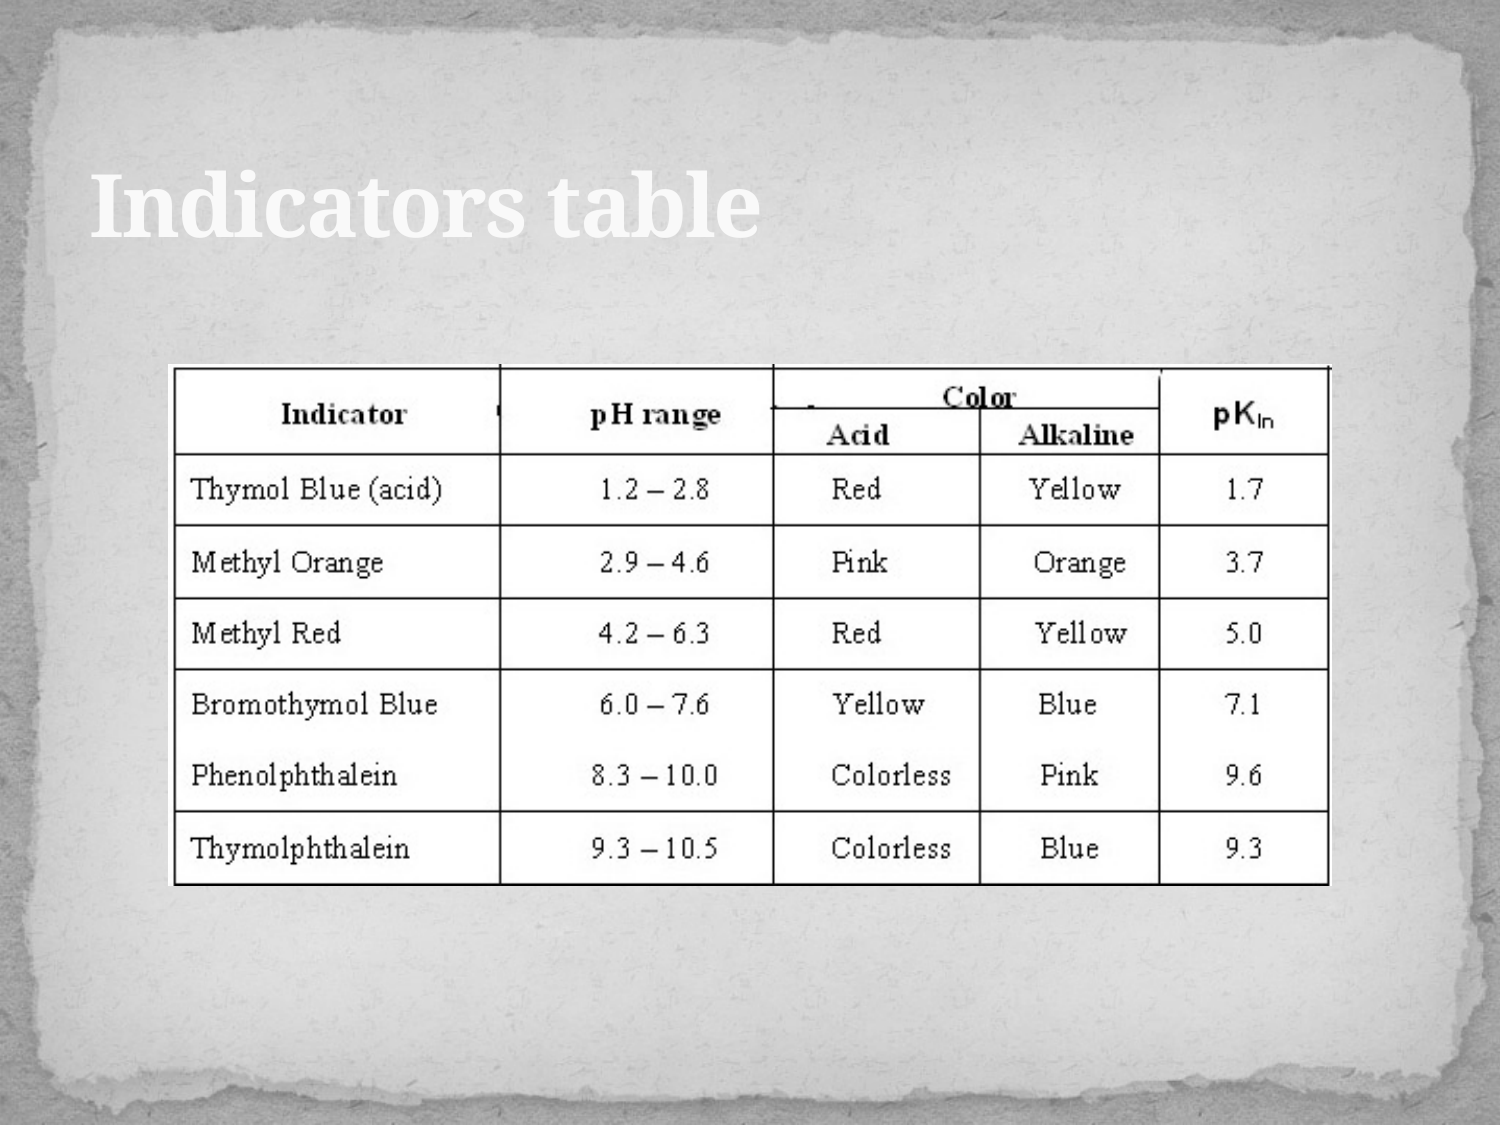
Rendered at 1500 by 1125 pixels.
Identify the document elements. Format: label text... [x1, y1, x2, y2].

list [169, 365, 1333, 887]
title Indicators table [74, 74, 1425, 263]
